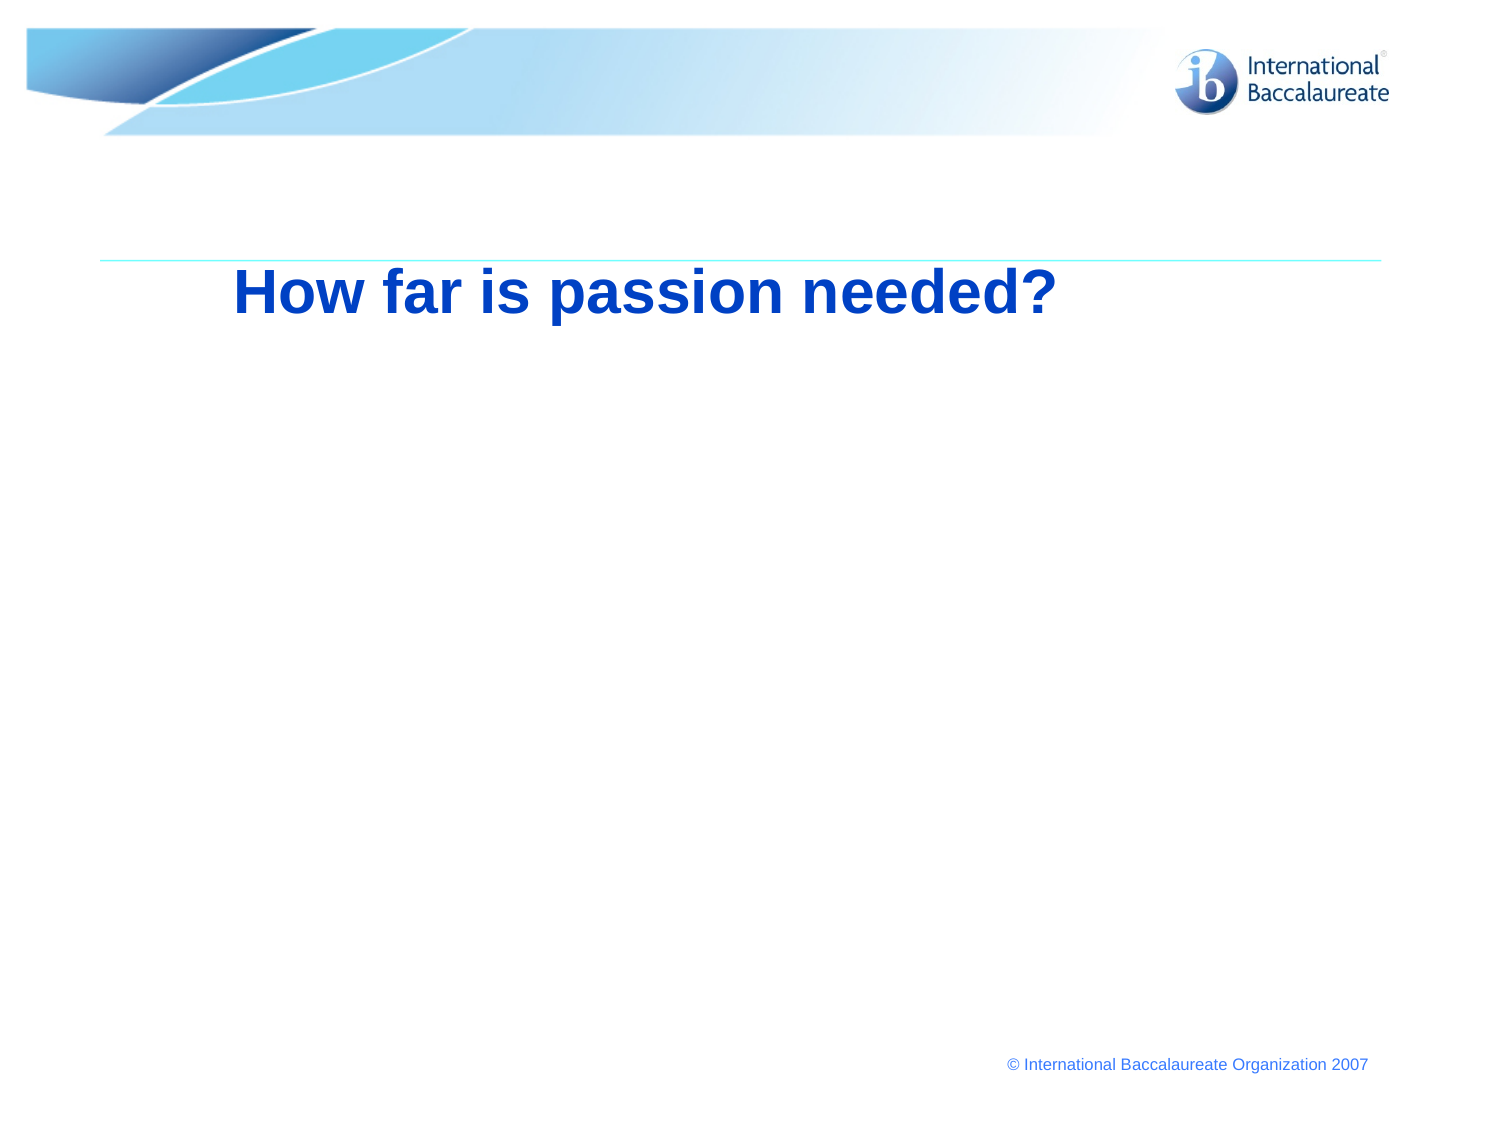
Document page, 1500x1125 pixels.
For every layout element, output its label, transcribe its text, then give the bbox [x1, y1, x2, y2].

picture [24, 24, 1389, 142]
title How far is passion needed? [218, 243, 1456, 834]
